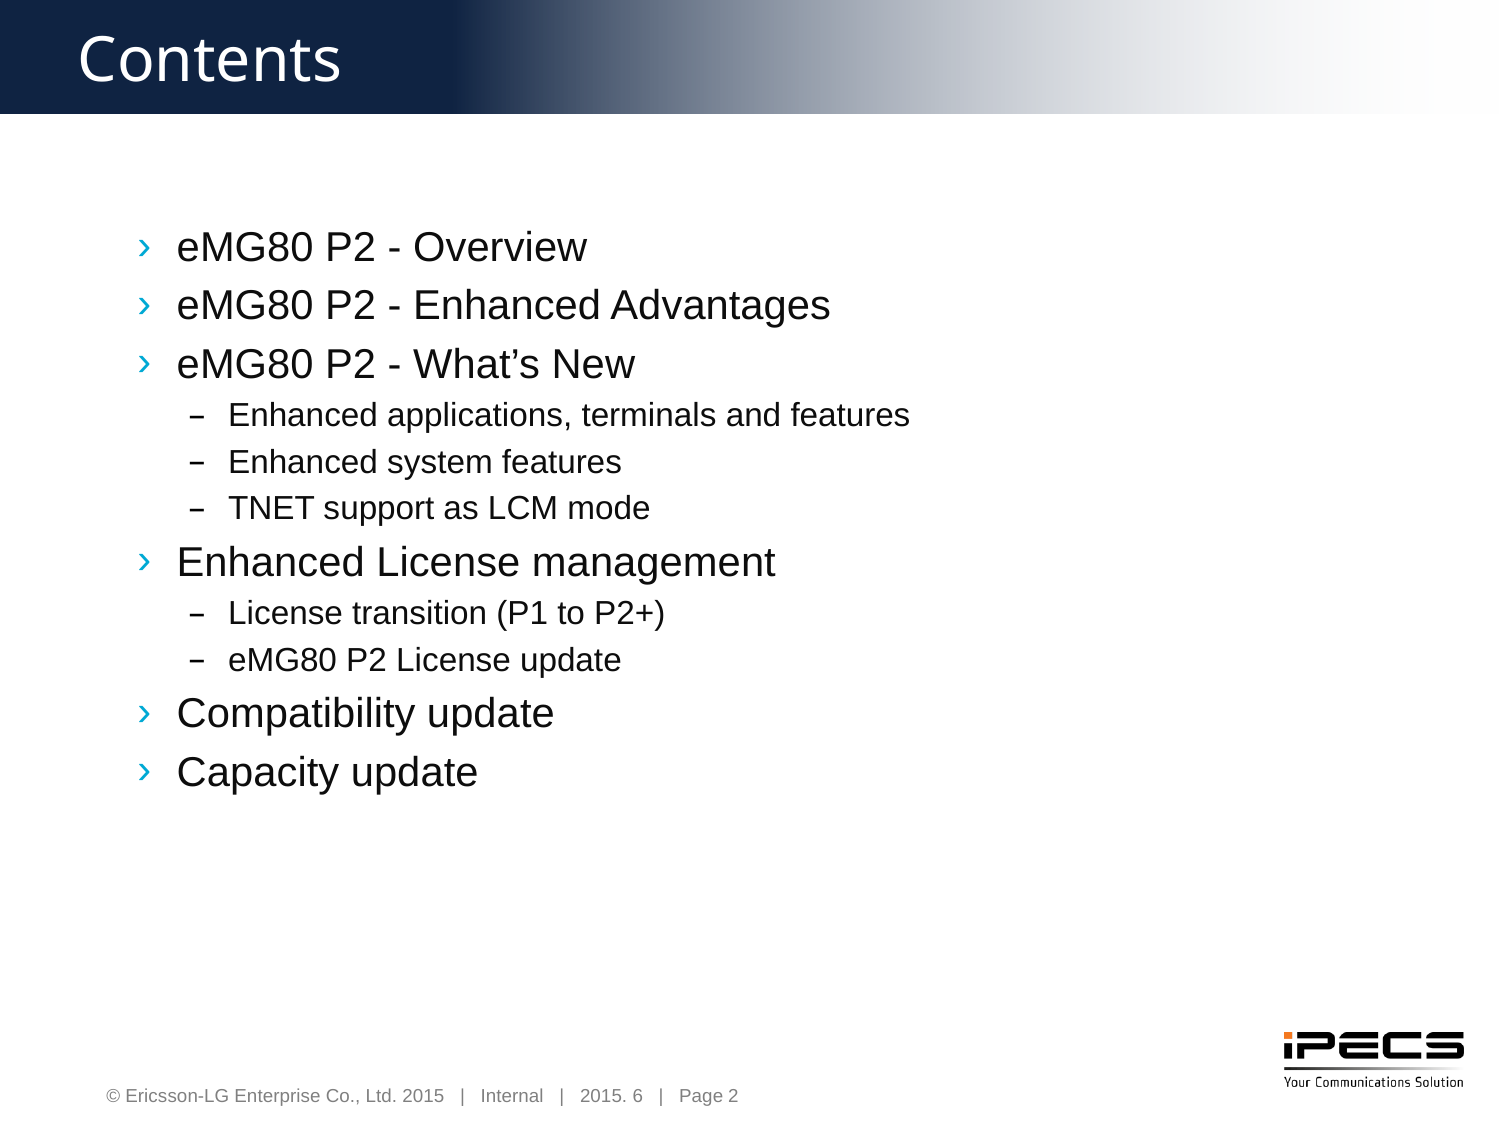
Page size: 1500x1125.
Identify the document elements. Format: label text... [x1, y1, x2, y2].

picture [1284, 1032, 1464, 1087]
list Contents [0, 0, 1500, 114]
text_box eMG80 P2 - Overview eMG80 P2 - Enhanced Advantages eMG80 P2 - What’s New Enhanced applications, terminals and features Enhanced system features TNET support as LCM mode Enhanced License management License transition (P1 to P2+) eMG80 P2 License update Compatibility update Capacity update [127, 219, 923, 795]
